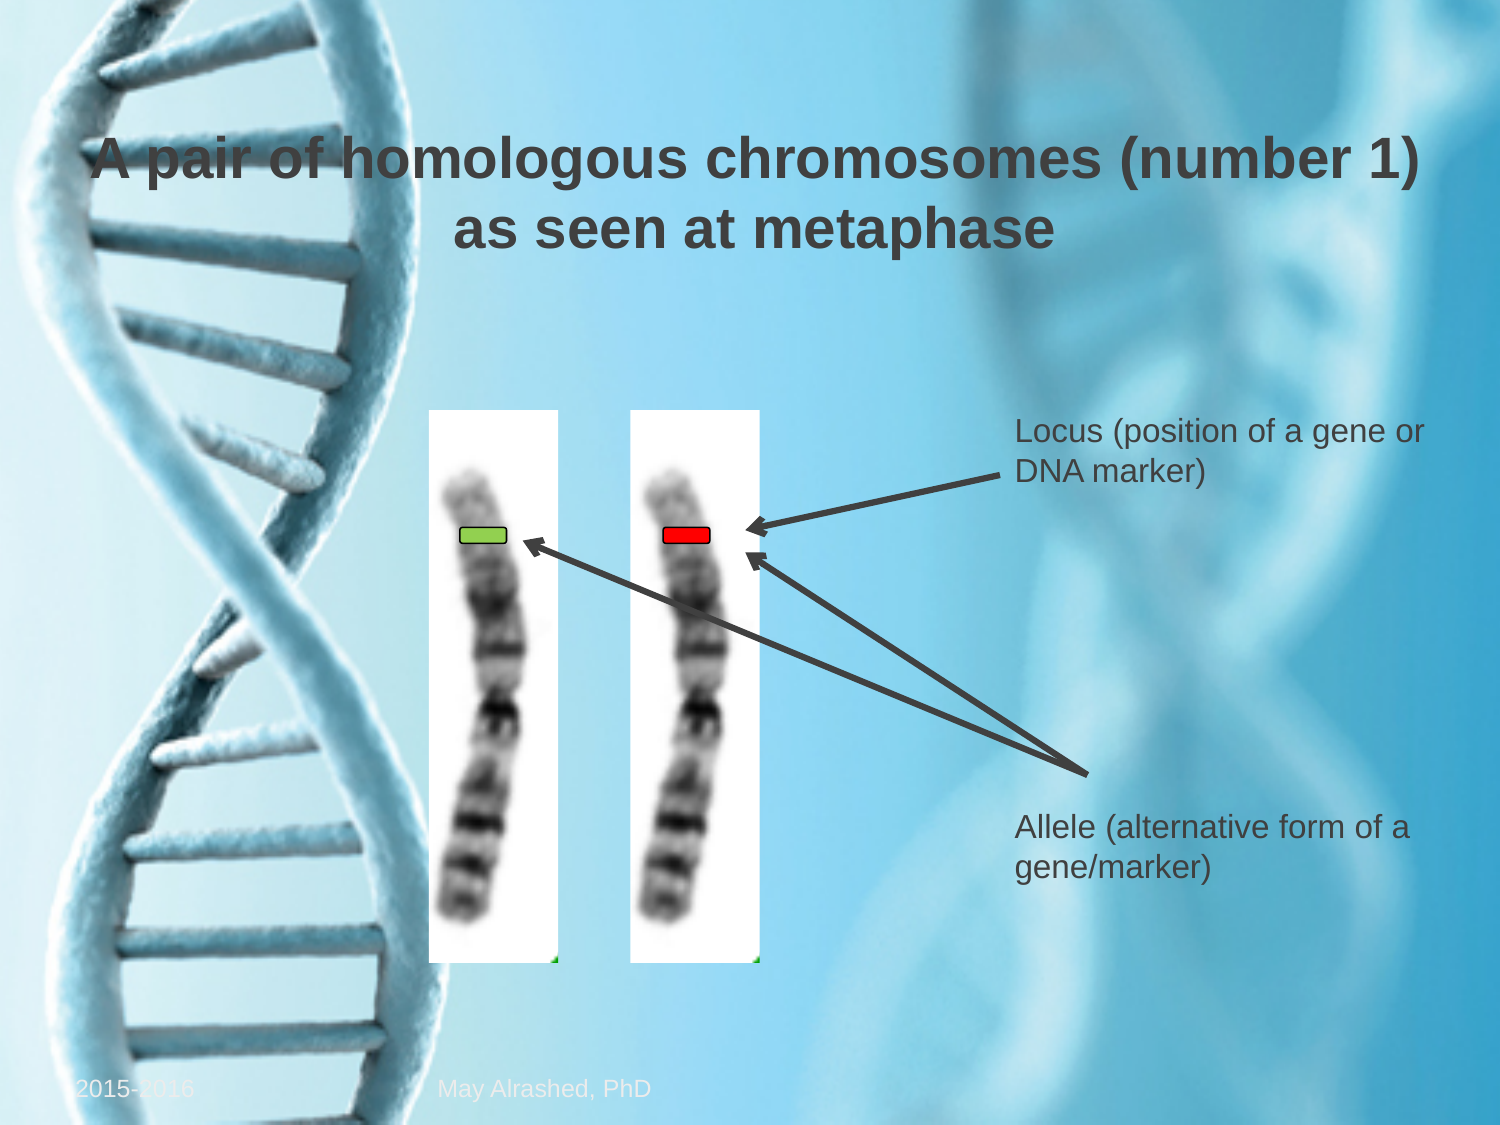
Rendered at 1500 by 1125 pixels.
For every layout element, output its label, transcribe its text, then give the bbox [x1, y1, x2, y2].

slide_number 2015-2016 [75, 1042, 425, 1103]
text_box Locus (position of a gene or DNA marker) [999, 402, 1469, 497]
text_box Allele (alternative form of a gene/marker) [999, 798, 1461, 893]
text_box A pair of homologous chromosomes (number 1) as seen at metaphase [49, 112, 1461, 268]
footer May Alrashed, PhD [437, 1042, 988, 1103]
picture [0, 0, 1500, 1125]
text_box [428, 409, 760, 963]
